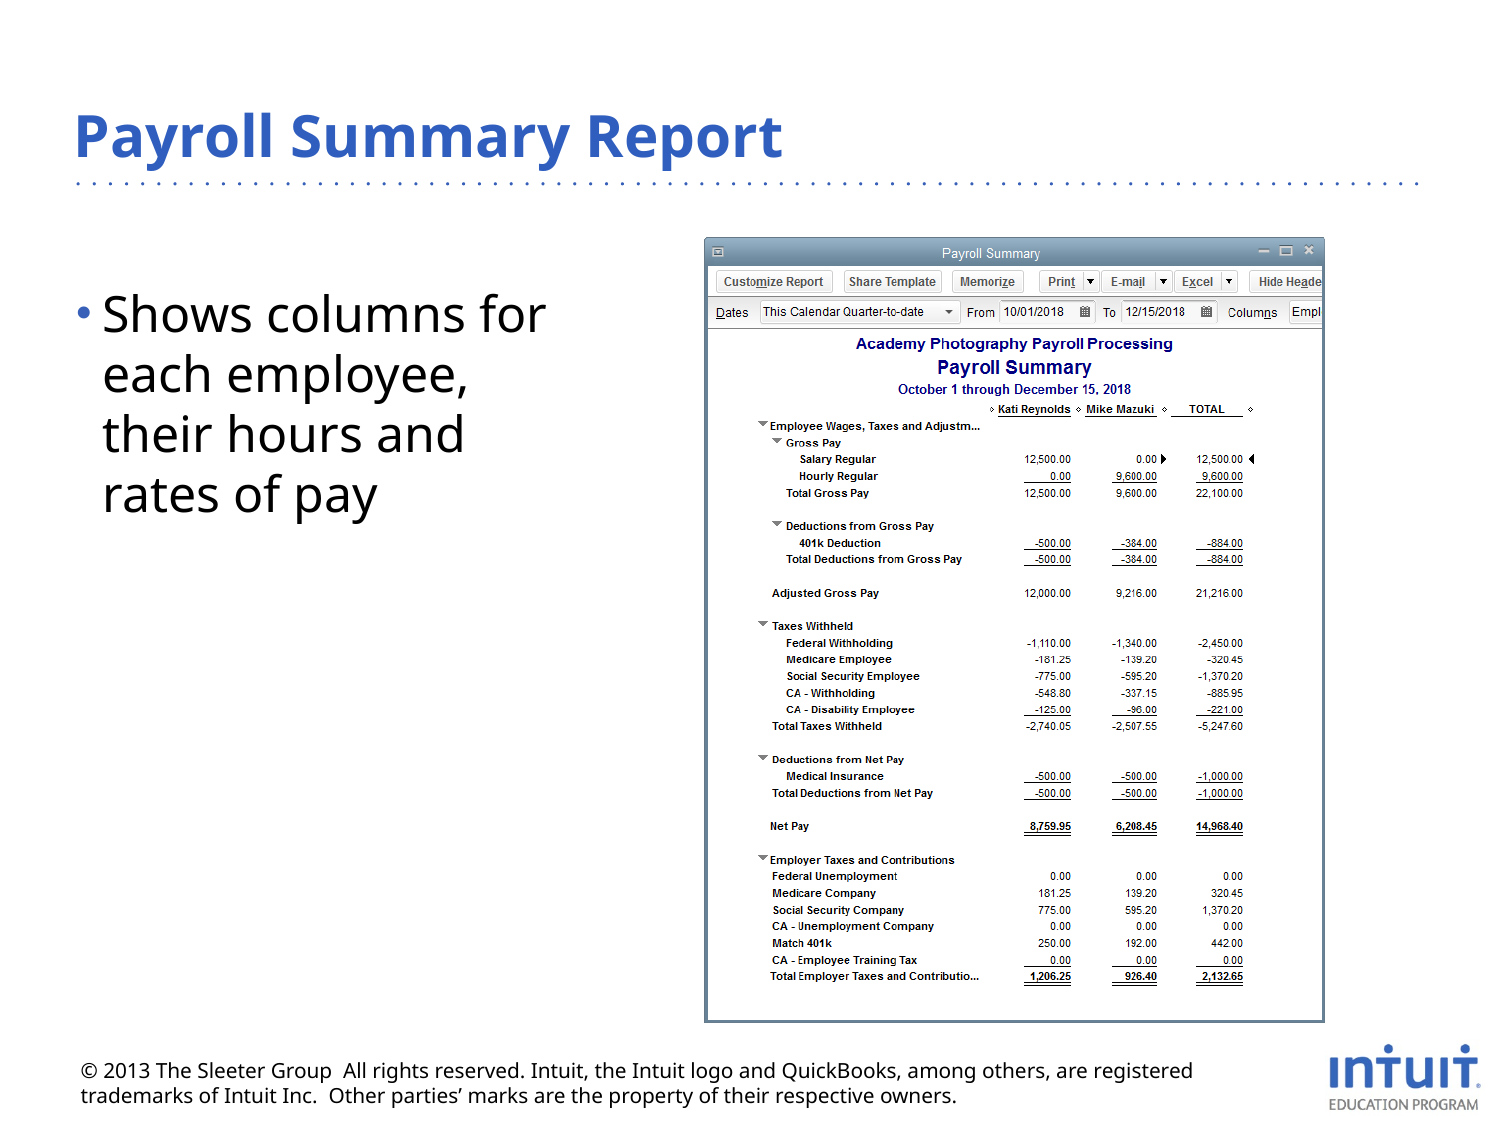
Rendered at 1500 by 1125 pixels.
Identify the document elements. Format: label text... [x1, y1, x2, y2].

title Payroll Summary Report [73, 62, 1424, 169]
list Shows columns for each employee, their hours and rates of pay [75, 275, 588, 1018]
picture [1325, 1039, 1485, 1116]
picture [703, 237, 1326, 1023]
